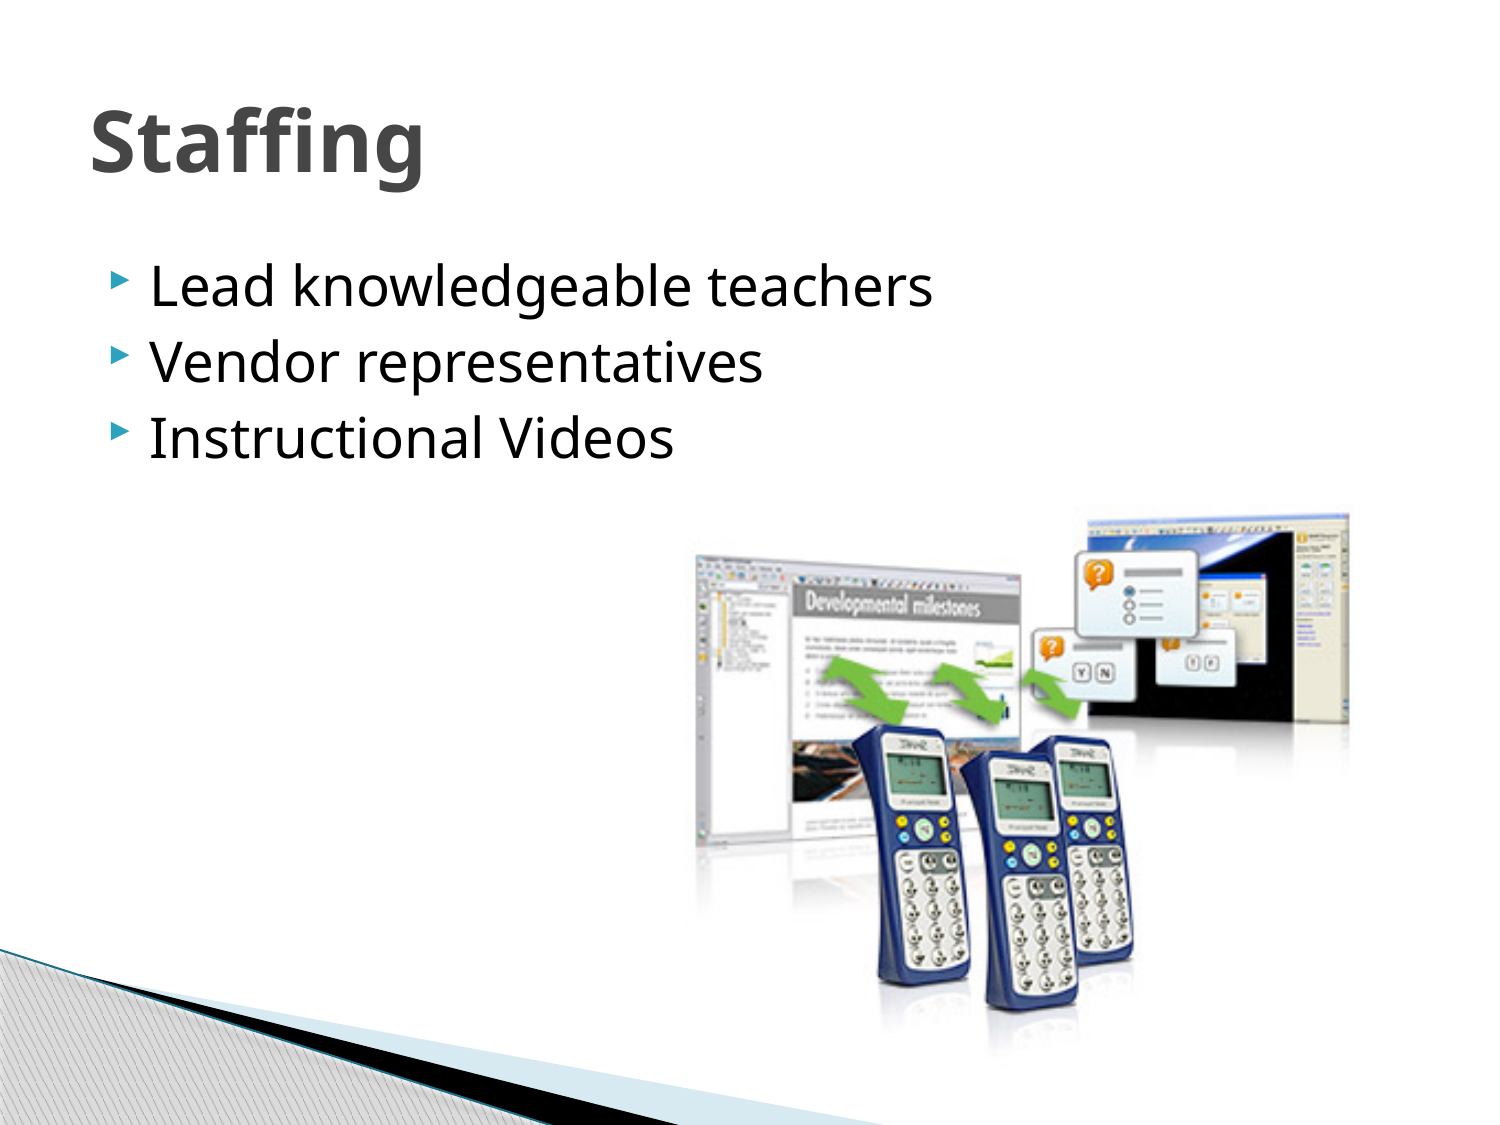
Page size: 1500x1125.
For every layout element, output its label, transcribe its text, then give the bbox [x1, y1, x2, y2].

title Staffing [75, 45, 1425, 233]
picture [649, 487, 1394, 1076]
list Lead knowledgeable teachers Vendor representatives Instructional Videos [75, 243, 1425, 986]
